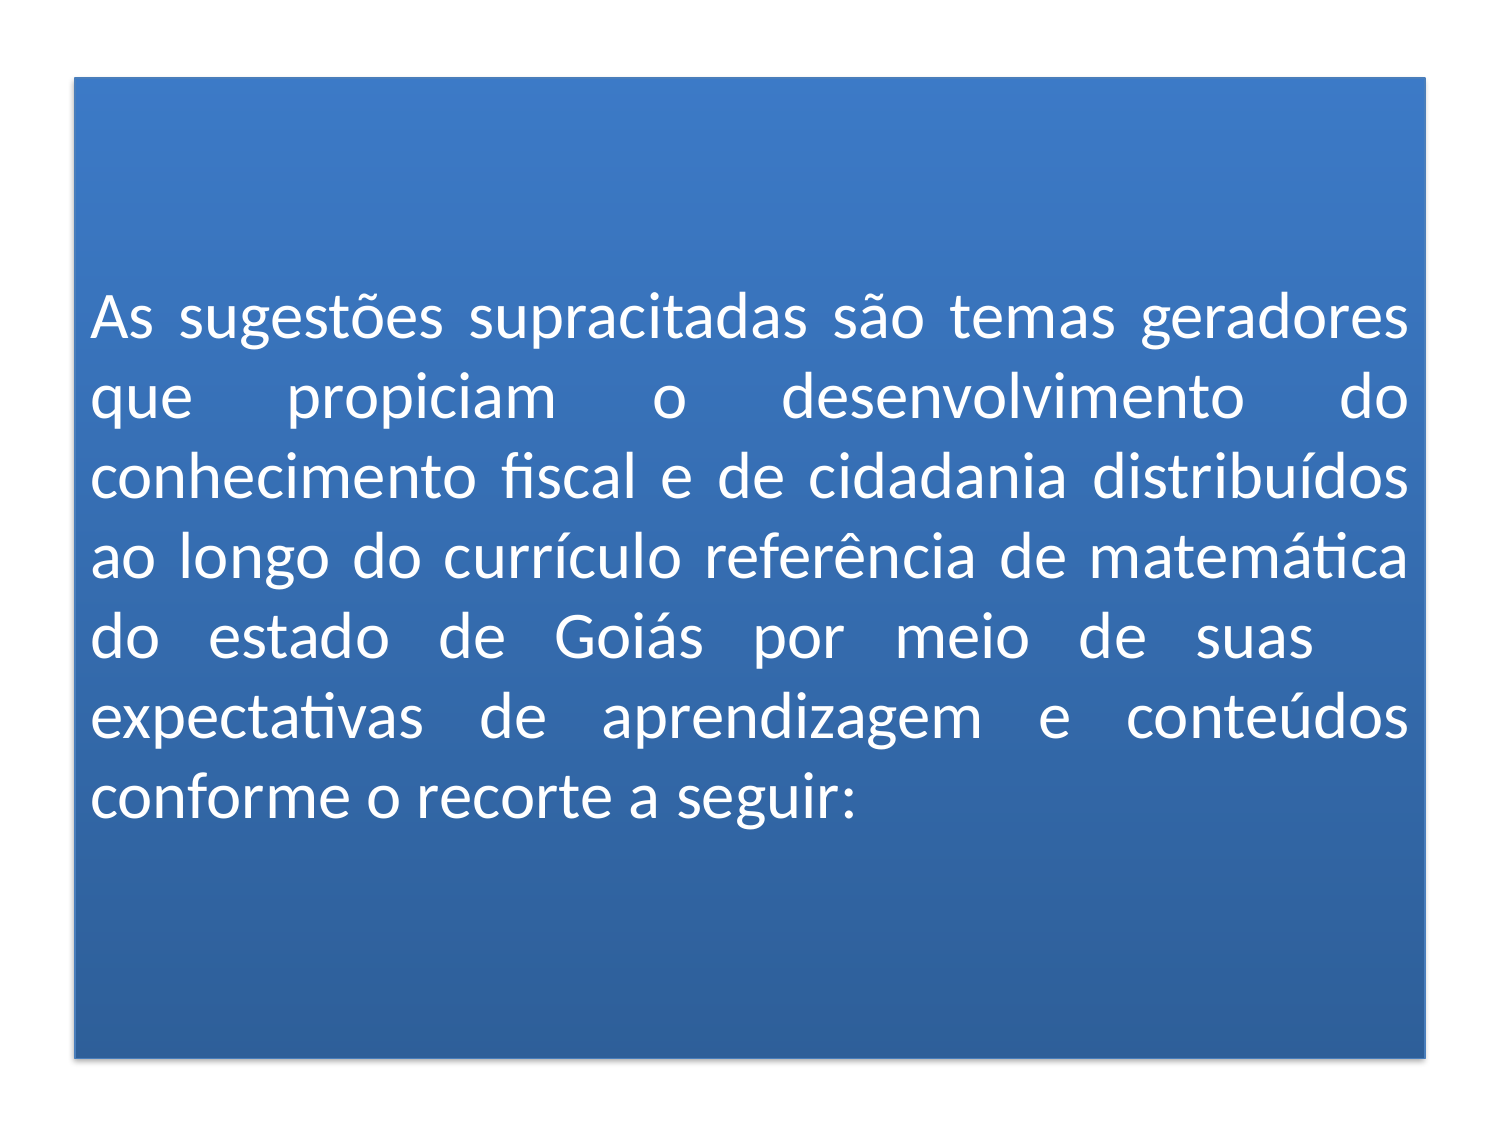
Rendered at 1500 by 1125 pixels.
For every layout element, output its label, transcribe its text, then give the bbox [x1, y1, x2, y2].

list As sugestões supracitadas são temas geradores que propiciam o desenvolvimento do conhecimento fiscal e de cidadania distribuídos ao longo do currículo referência de matemática do estado de Goiás por meio de suas expectativas de aprendizagem e conteúdos conforme o recorte a seguir: [74, 77, 1426, 1059]
